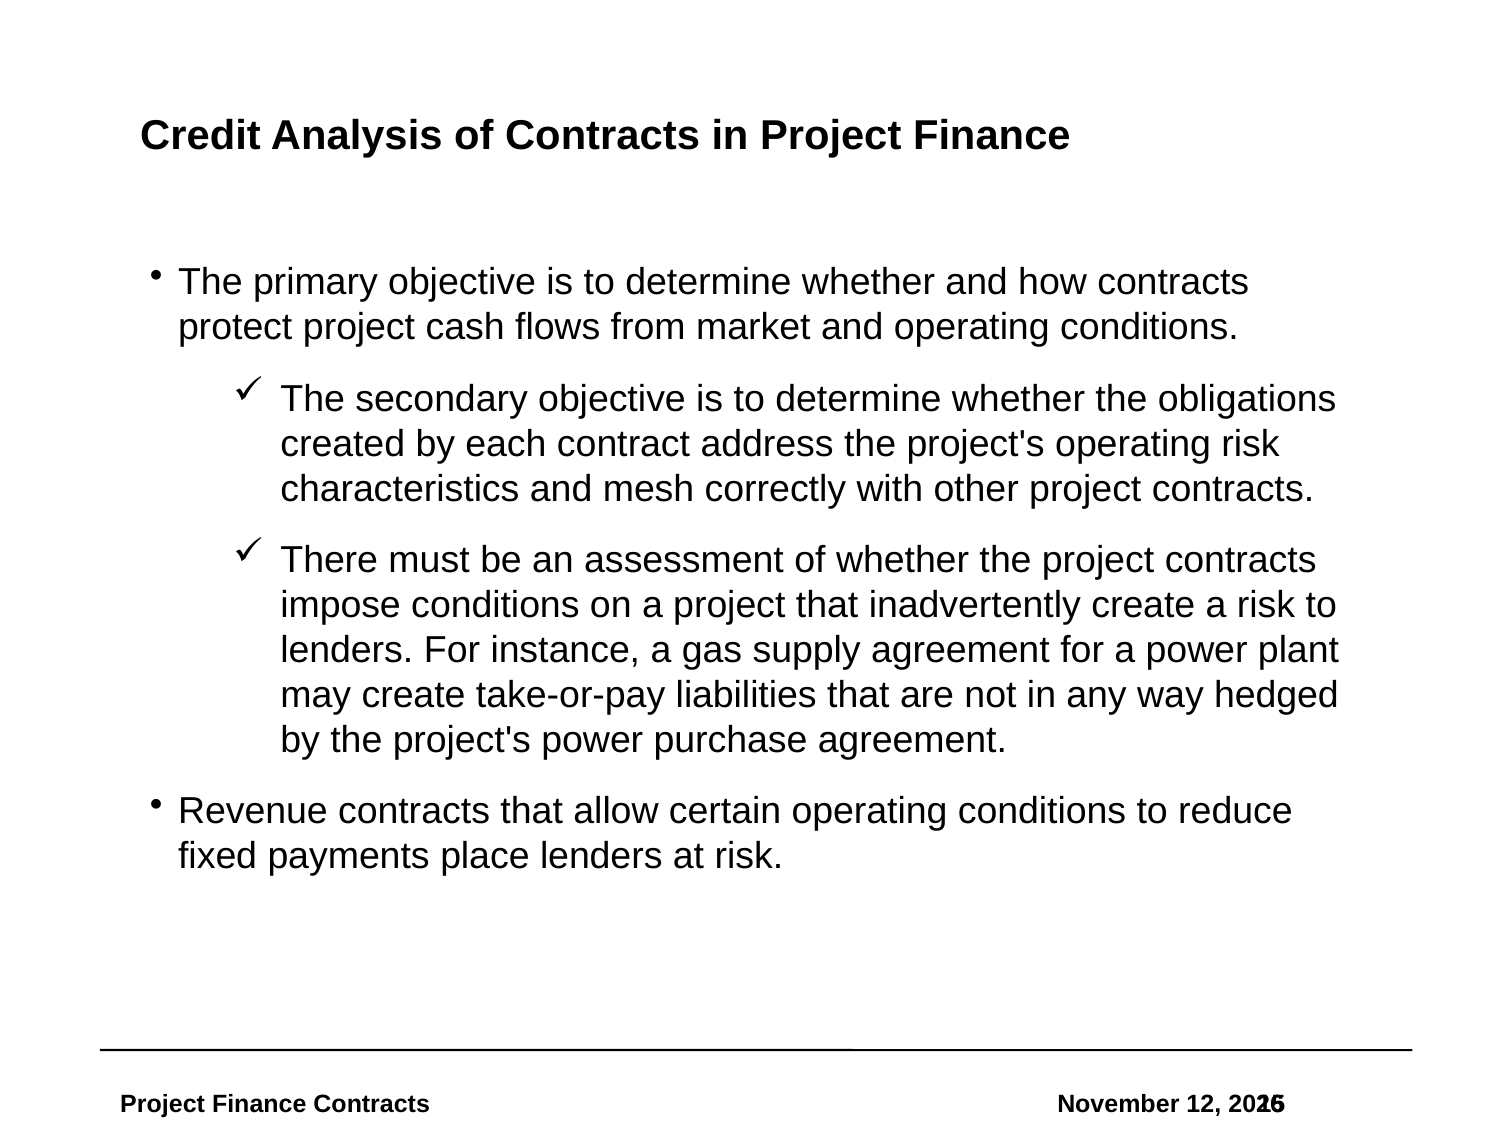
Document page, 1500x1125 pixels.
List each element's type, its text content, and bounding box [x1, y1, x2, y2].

title Credit Analysis of Contracts in Project Finance [124, 99, 1288, 226]
list The primary objective is to determine whether and how contracts protect project cash flows from market and operating conditions. The secondary objective is to determine whether the obligations created by each contract address the project's operating risk characteristics and mesh correctly with other project contracts. There must be an assessment of whether the project contracts impose conditions on a project that inadvertently create a risk to lenders. For instance, a gas supply agreement for a power plant may create take-or-pay liabilities that are not in any way hedged by the project's power purchase agreement. Revenue contracts that allow certain operating conditions to reduce fixed payments place lenders at risk. [124, 249, 1376, 1001]
